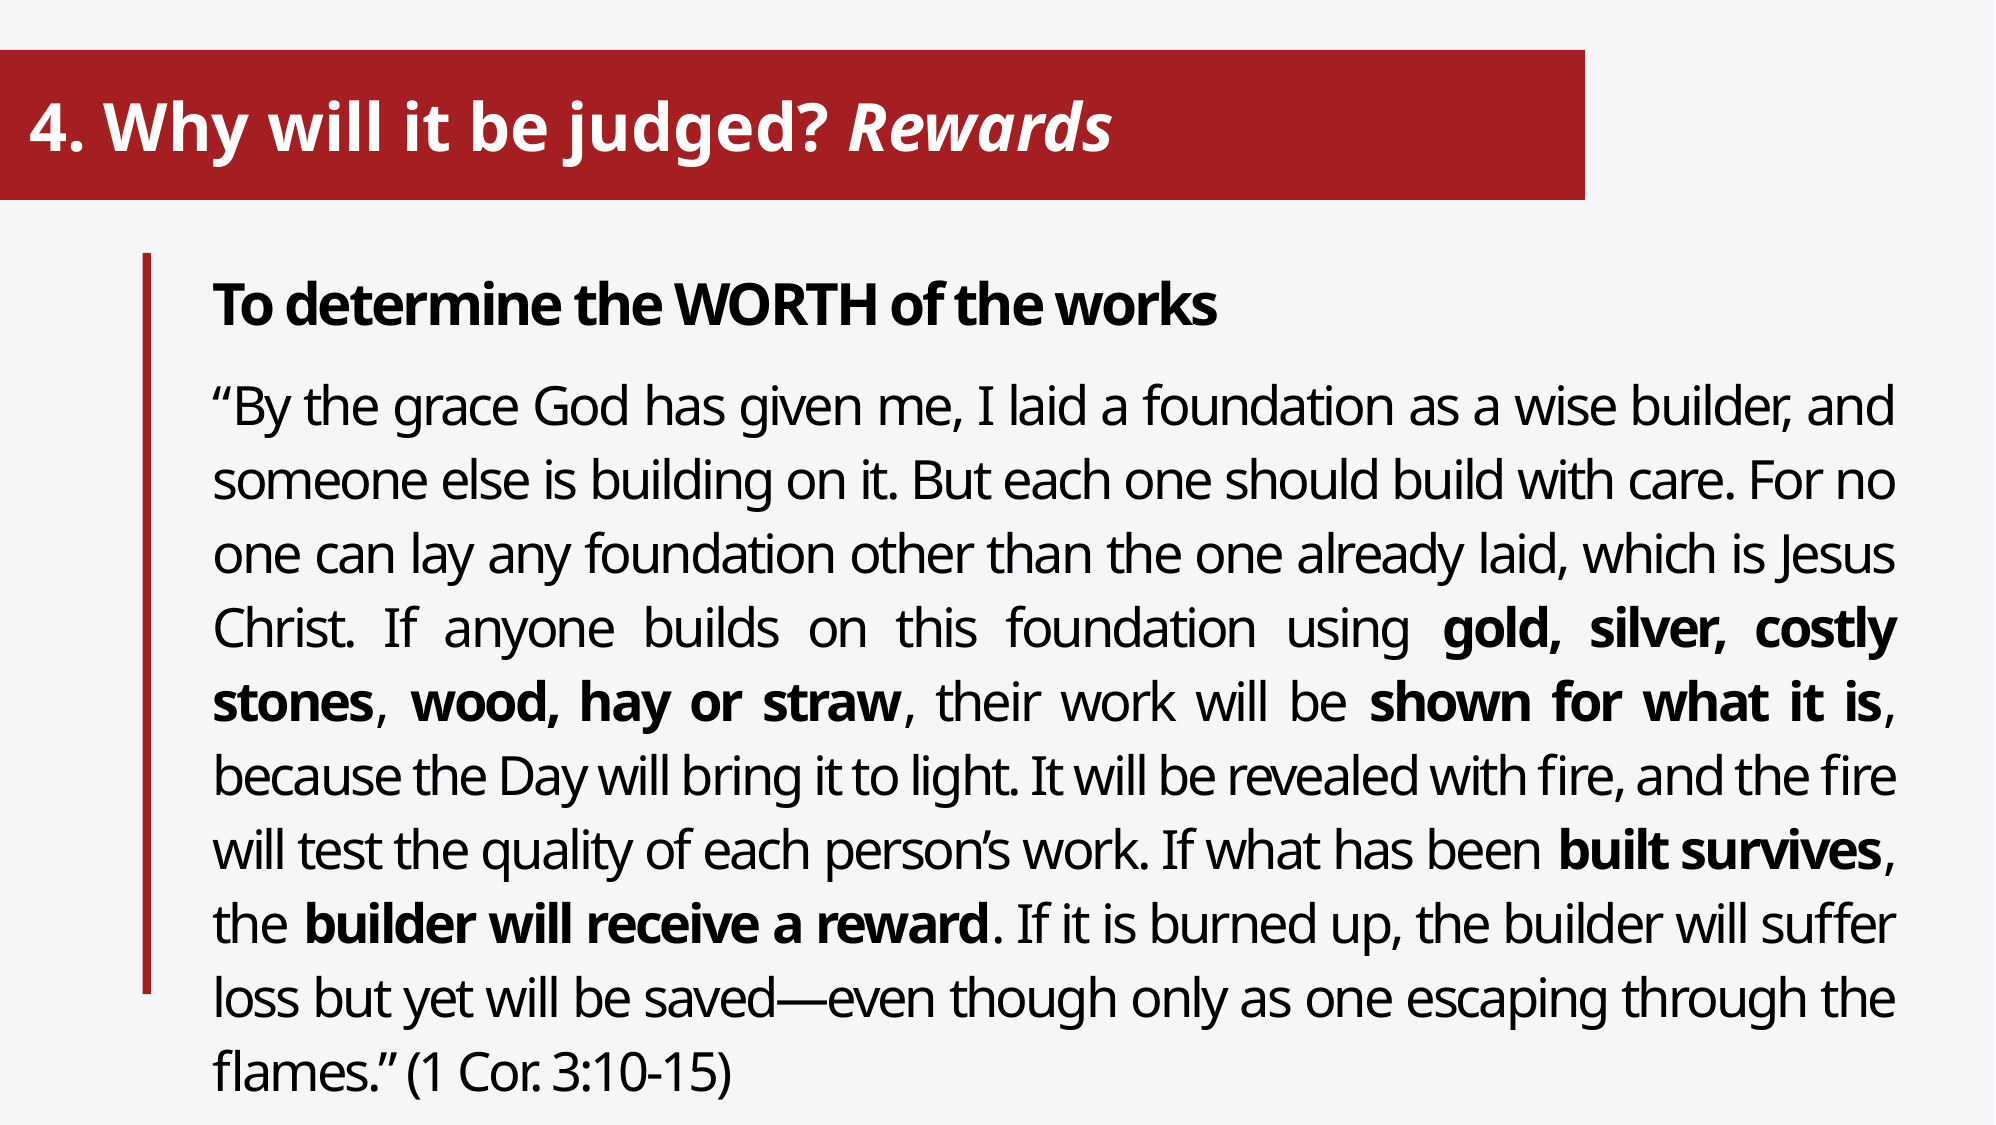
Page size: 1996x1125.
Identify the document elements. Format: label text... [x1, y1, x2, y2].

title 4. Why will it be judged? Rewards [14, 62, 1810, 188]
subtitle To determine the WORTH of the works “By the grace God has given me, I laid a foundation as a wise builder, and someone else is building on it. But each one should build with care. For no one can lay any foundation other than the one already laid, which is Jesus Christ. If anyone builds on this foundation using gold, silver, costly stones, wood, hay or straw, their work will be shown for what it is, because the Day will bring it to light. It will be revealed with fire, and the fire will test the quality of each person’s work. If what has been built survives, the builder will receive a reward. If it is burned up, the builder will suffer loss but yet will be saved—even though only as one escaping through the flames.” (1 Cor. 3:10-15) [197, 249, 1910, 1000]
